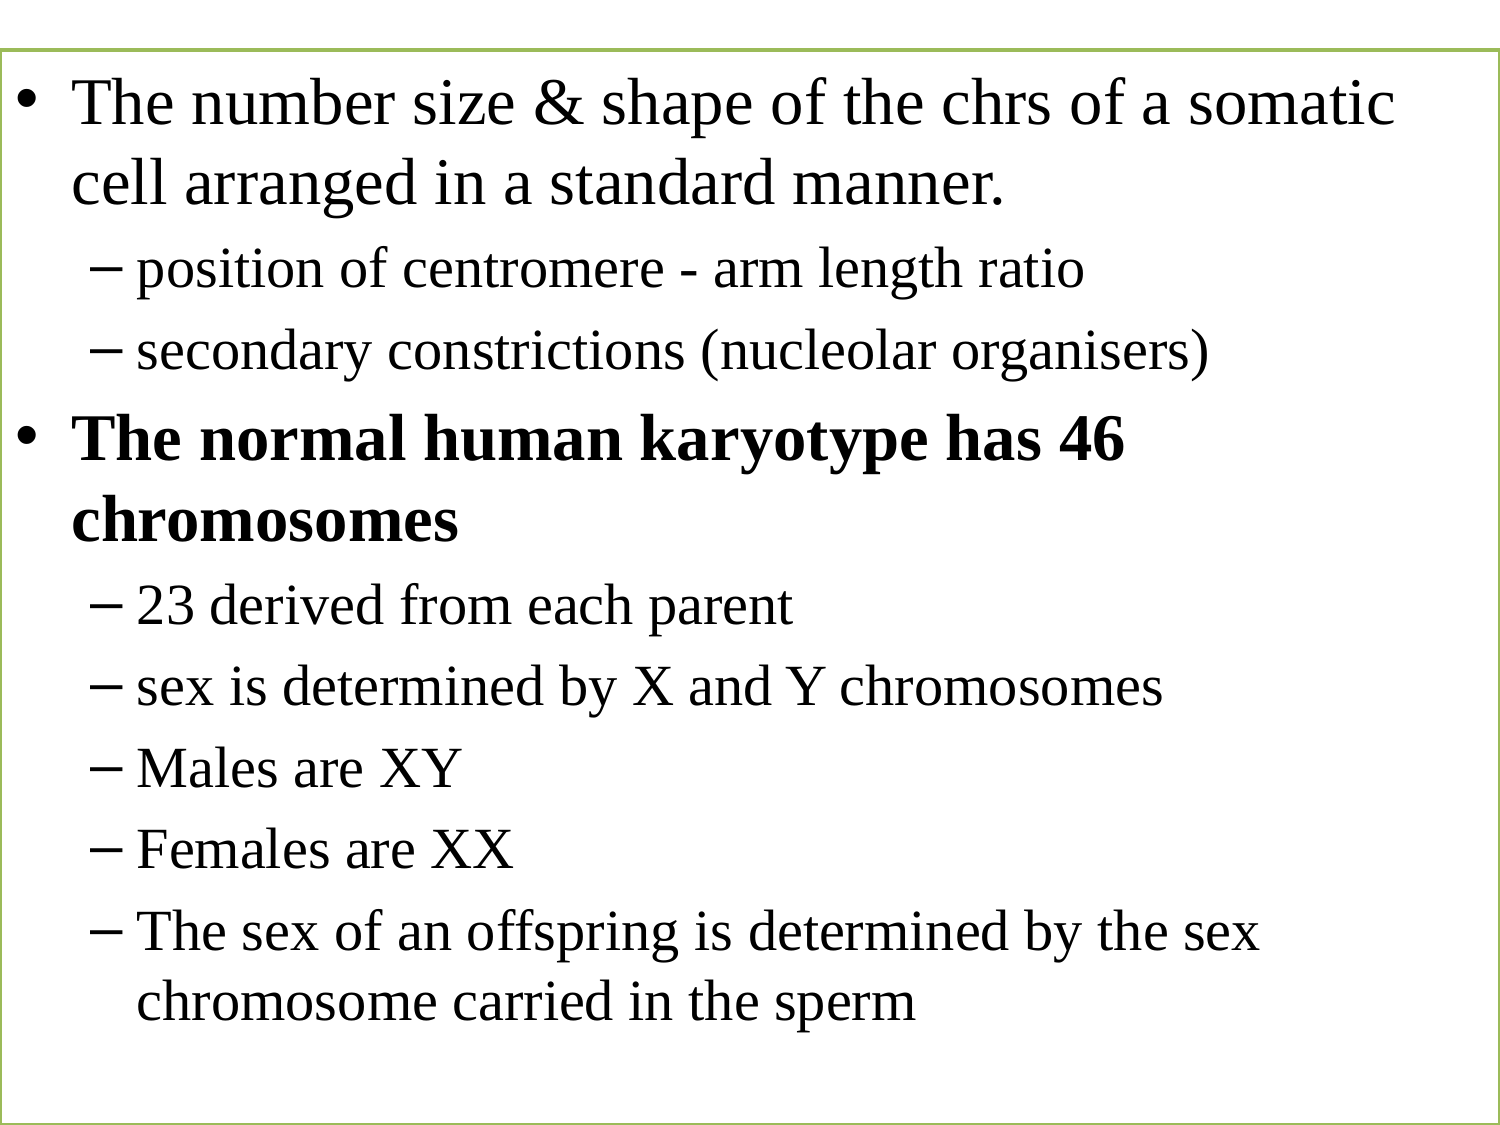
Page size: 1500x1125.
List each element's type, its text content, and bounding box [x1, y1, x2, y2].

list The number size & shape of the chrs of a somatic cell arranged in a standard manner. position of centromere - arm length ratio secondary constrictions (nucleolar organisers) The normal human karyotype has 46 chromosomes 23 derived from each parent sex is determined by X and Y chromosomes Males are XY Females are XX The sex of an offspring is determined by the sex chromosome carried in the sperm [0, 48, 1500, 1125]
